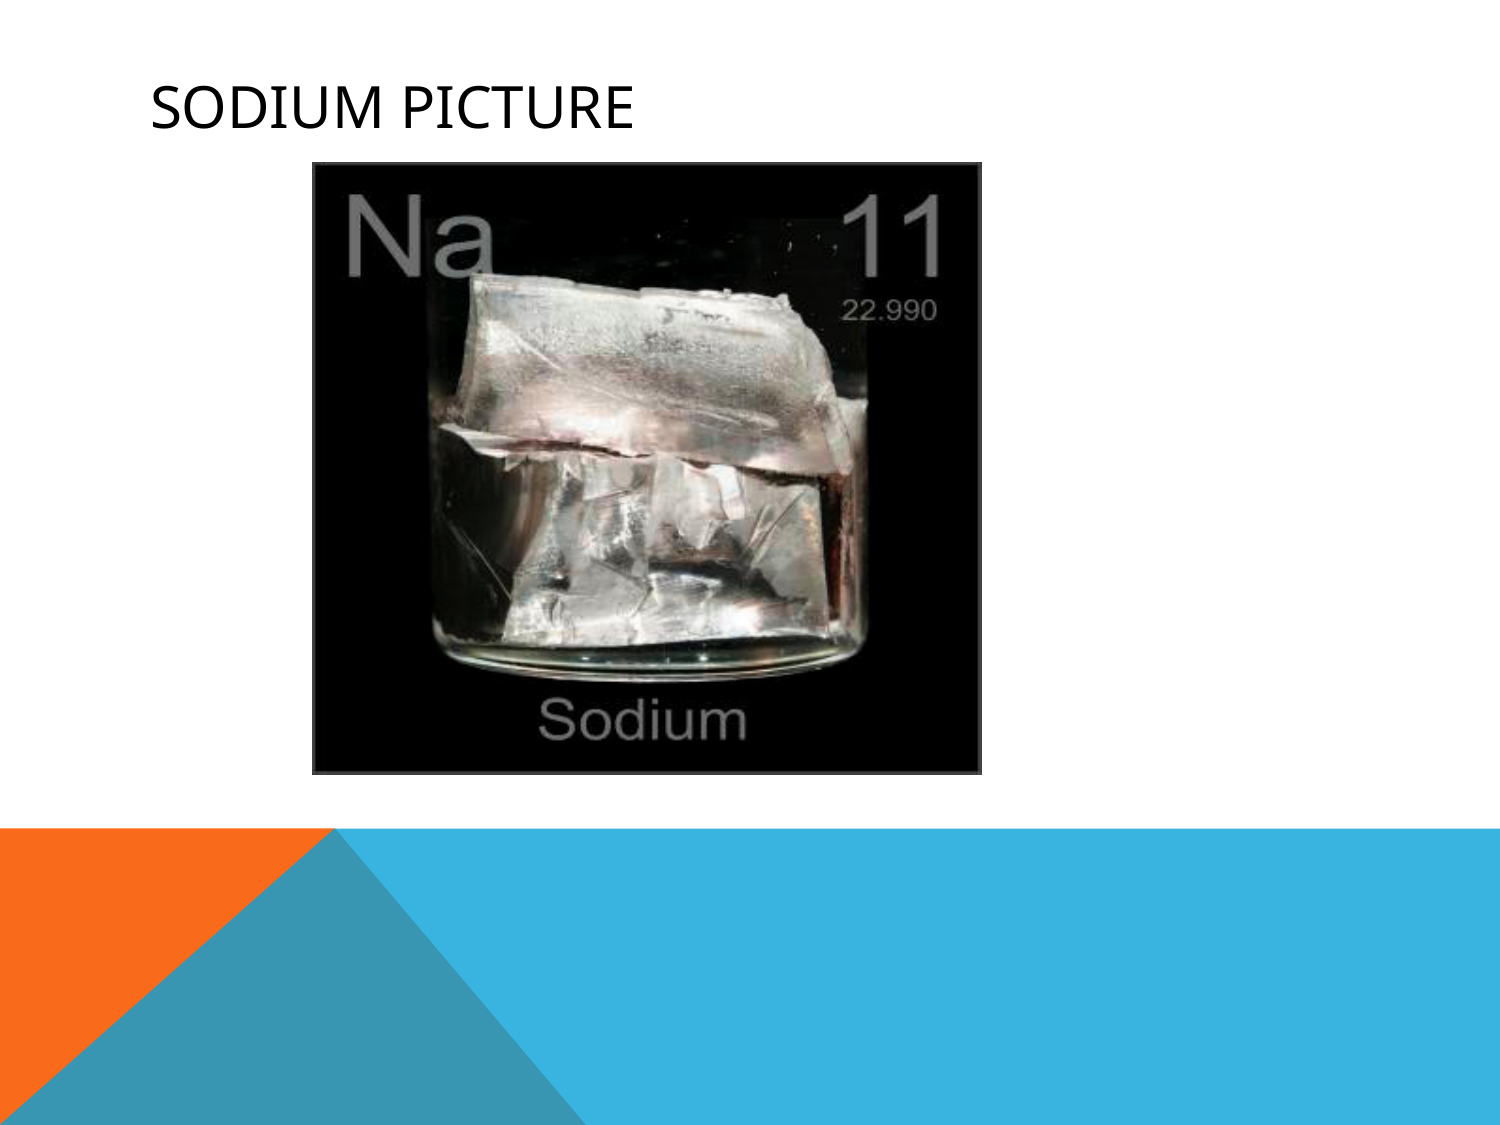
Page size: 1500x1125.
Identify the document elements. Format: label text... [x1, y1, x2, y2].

title Sodium picture [135, 60, 1369, 150]
picture [312, 162, 982, 776]
